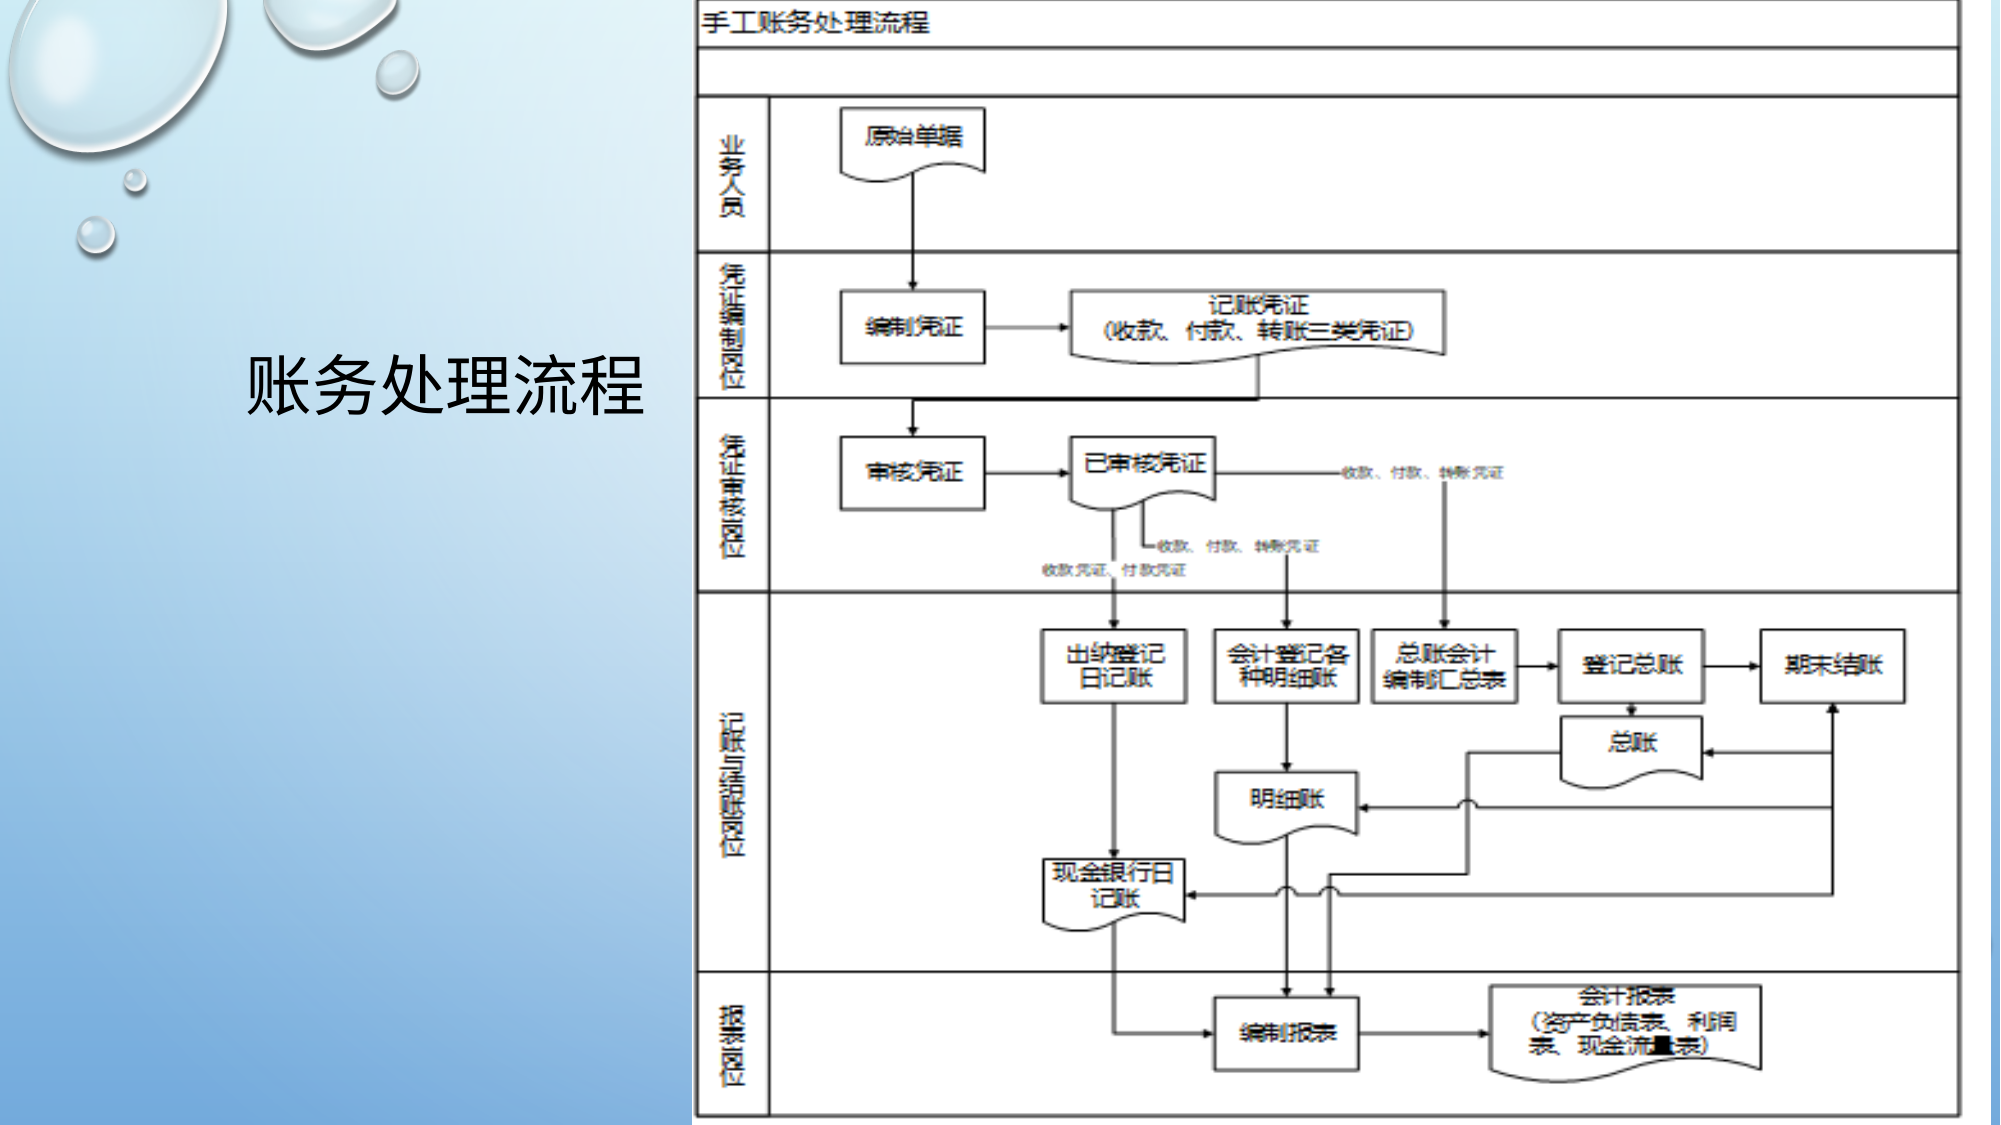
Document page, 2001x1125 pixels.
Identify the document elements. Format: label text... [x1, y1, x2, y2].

title 账务处理流程 [123, 99, 687, 432]
picture [0, 0, 2000, 1125]
